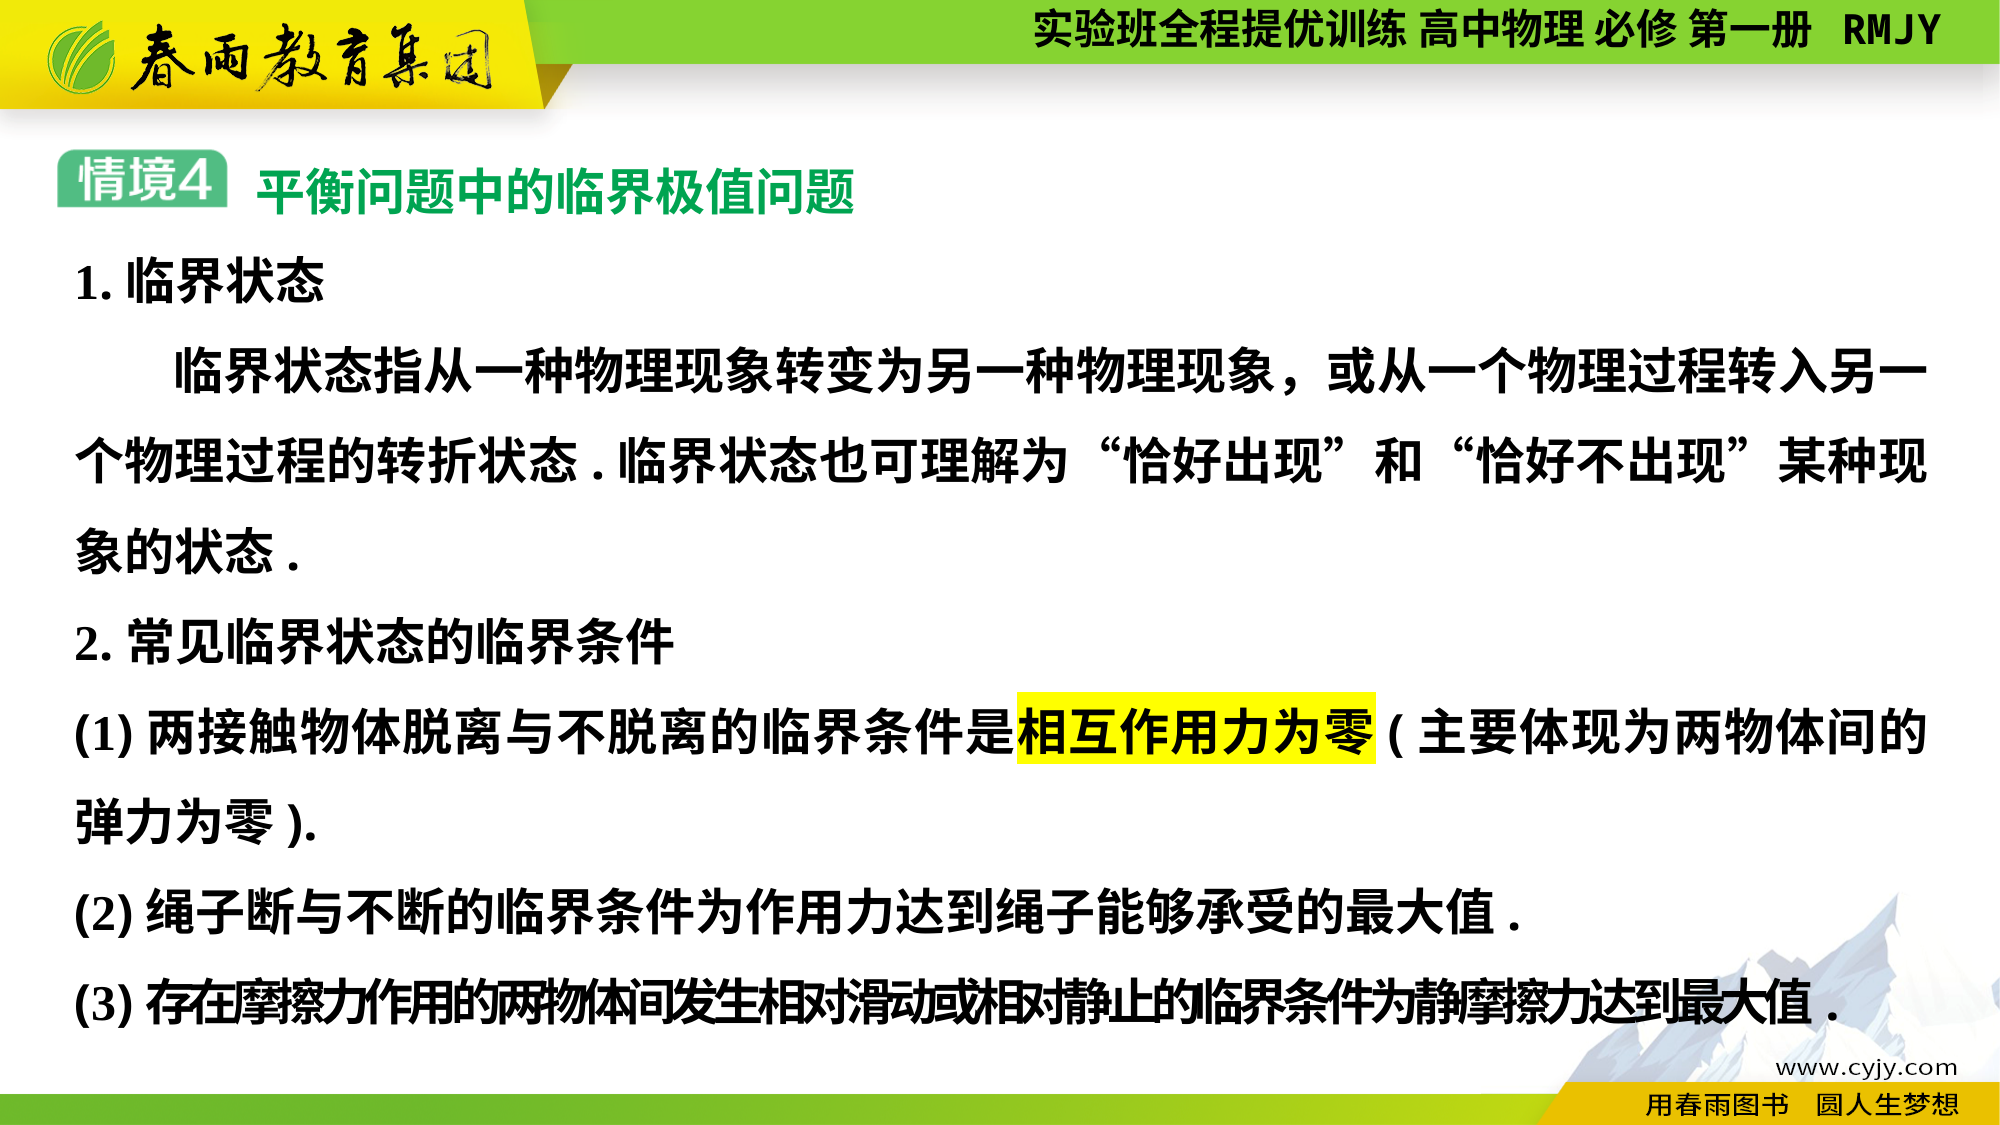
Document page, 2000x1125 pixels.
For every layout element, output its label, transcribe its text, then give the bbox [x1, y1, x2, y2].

list 平衡问题中的临界极值问题 1.临界状态 临界状态指从一种物理现象转变为另一种物理现象，或从一个物理过程转入另一个物理过程的转折状态.临界状态也可理解为“恰好出现”和“恰好不出现”某种现象的状态. 2.常见临界状态的临界条件 (1)两接触物体脱离与不脱离的临界条件是相互作用力为零(主要体现为两物体间的弹力为零). (2)绳子断与不断的临界条件为作用力达到绳子能够承受的最大值. (3)存在摩擦力作用的两物体间发生相对滑动或相对静止的临界条件为静摩擦力达到最大值. [59, 122, 1944, 1047]
picture [0, 0, 2000, 1125]
